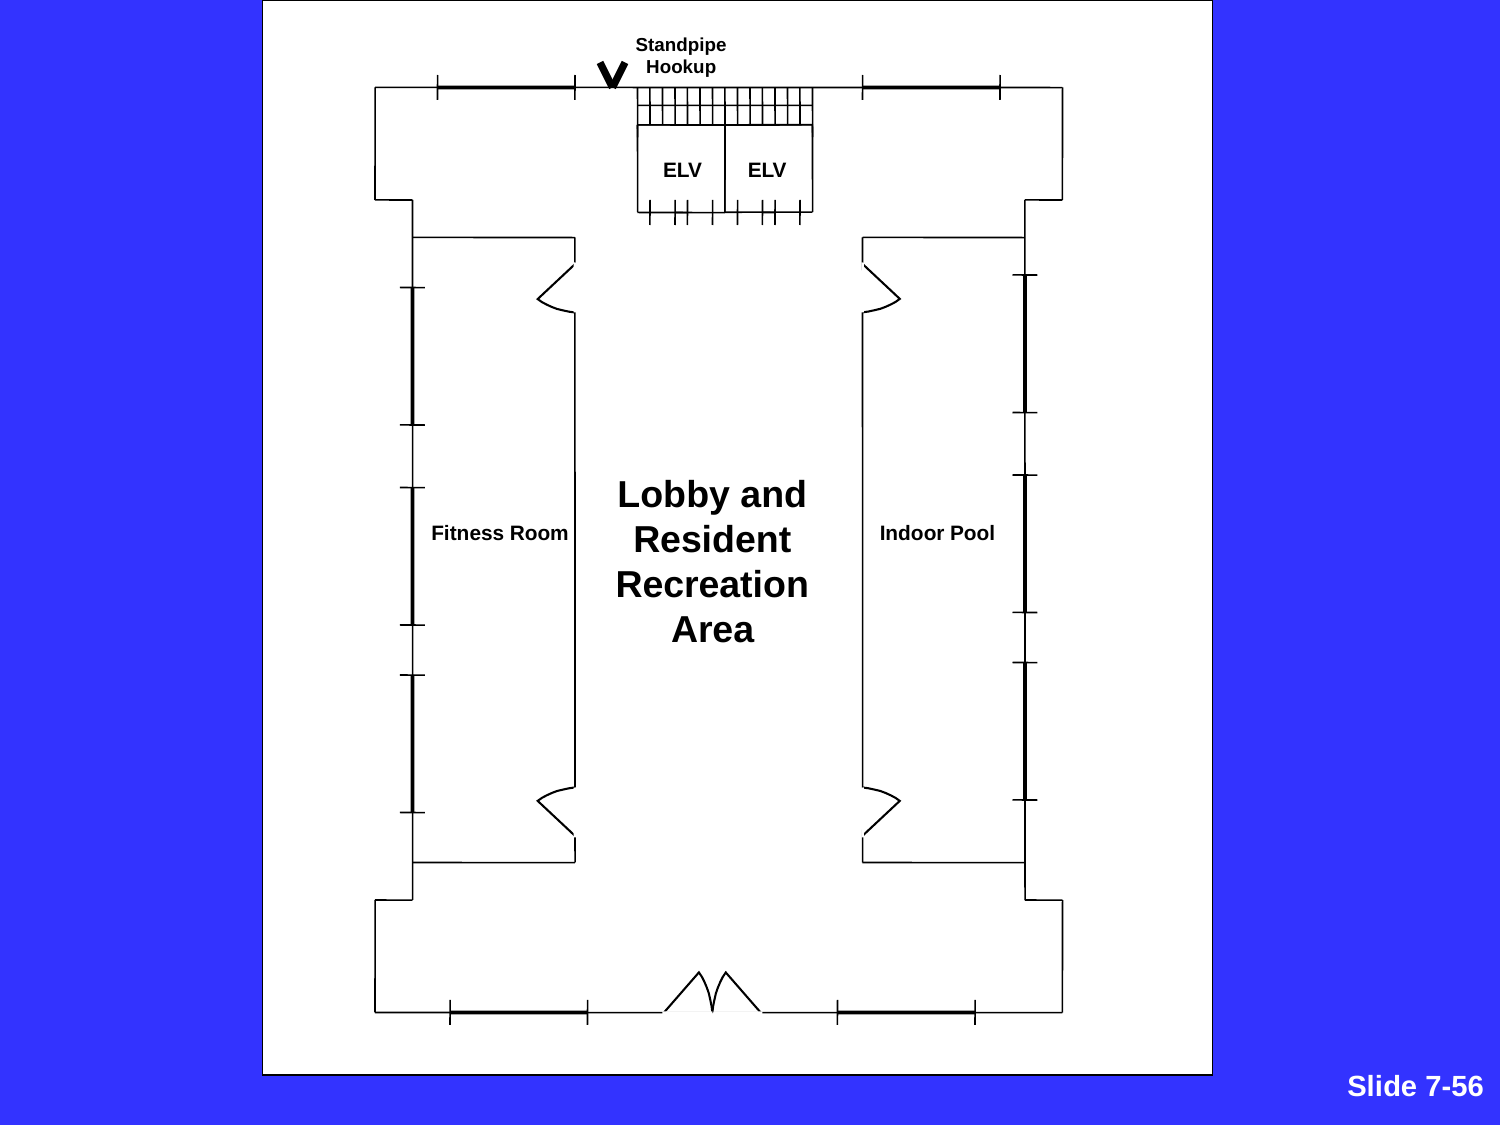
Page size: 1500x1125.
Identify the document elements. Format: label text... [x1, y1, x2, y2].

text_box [537, 787, 576, 838]
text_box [399, 487, 426, 626]
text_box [399, 287, 426, 426]
text_box [262, 0, 1213, 1075]
text_box Fitness Room [429, 512, 588, 553]
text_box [862, 262, 901, 313]
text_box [399, 674, 426, 813]
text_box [1012, 474, 1038, 613]
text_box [862, 74, 1001, 101]
text_box Indoor Pool [849, 512, 1007, 553]
text_box Standpipe Hookup [587, 24, 775, 85]
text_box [837, 999, 976, 1026]
text_box Lobby and Resident Recreation Area [599, 462, 825, 658]
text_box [637, 87, 813, 226]
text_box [1012, 662, 1038, 801]
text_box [437, 74, 576, 101]
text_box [862, 787, 901, 838]
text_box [662, 971, 763, 1013]
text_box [537, 262, 576, 313]
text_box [1012, 274, 1038, 413]
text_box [449, 999, 588, 1026]
slide_number Slide 7-198 [1148, 1059, 1500, 1125]
